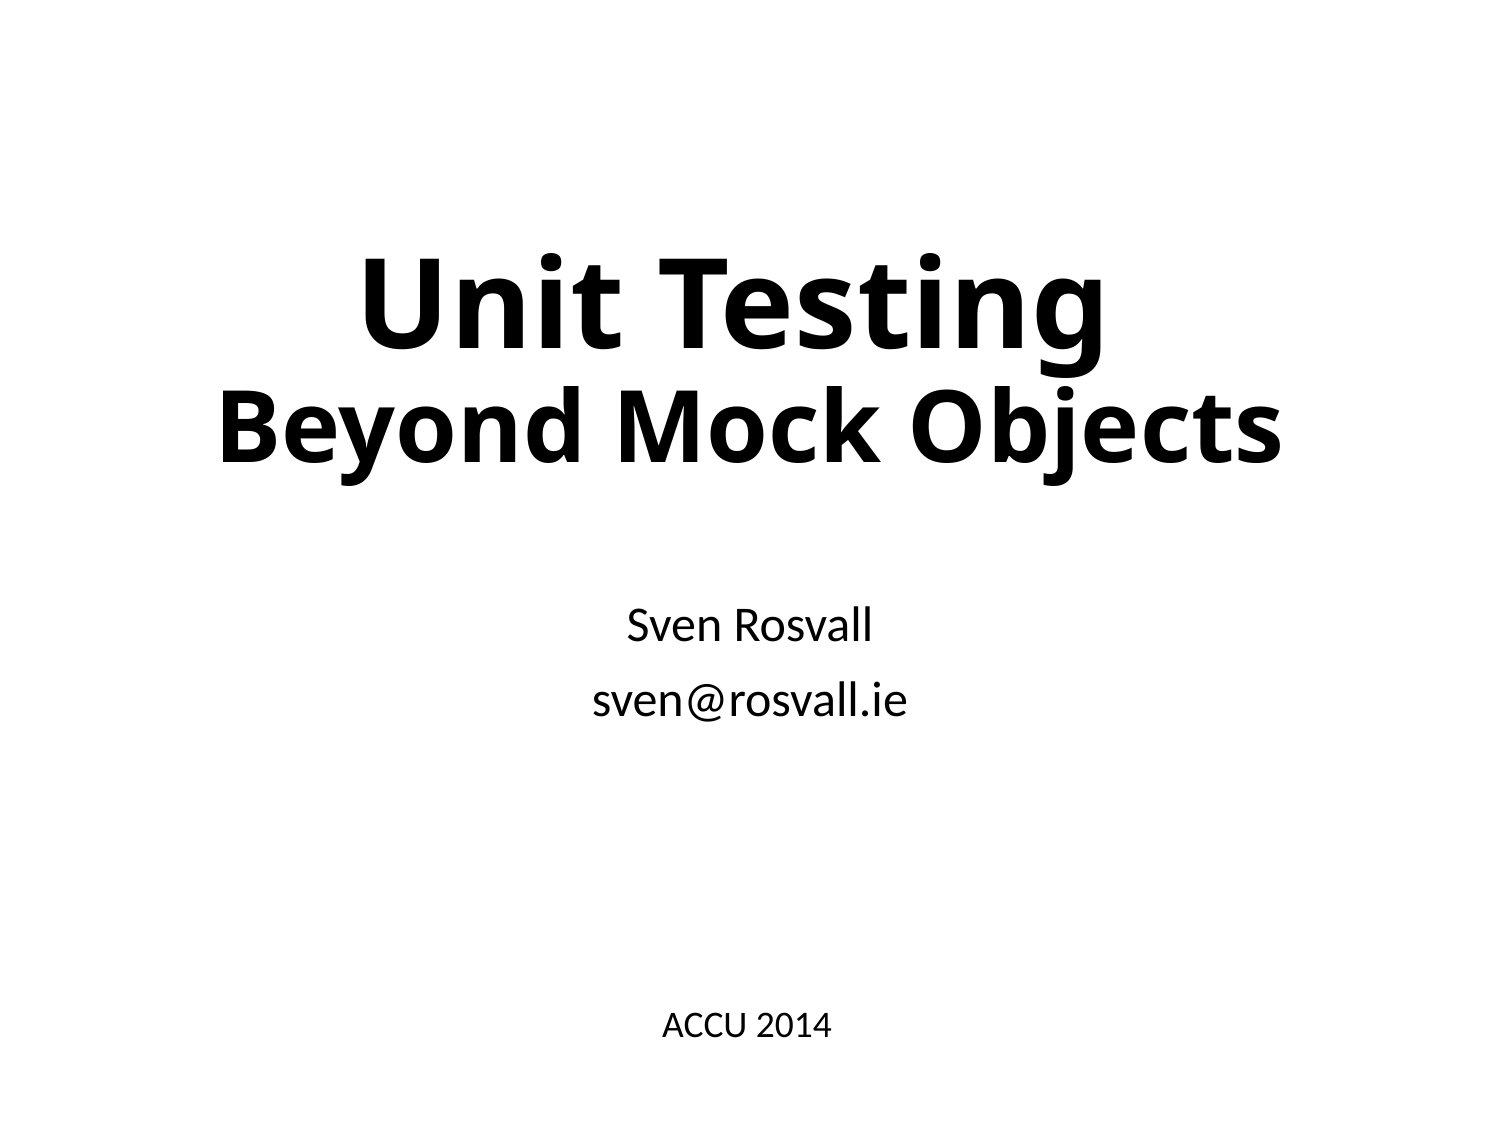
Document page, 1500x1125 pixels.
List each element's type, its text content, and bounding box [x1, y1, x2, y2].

subtitle Sven Rosvall sven@rosvall.ie [187, 590, 1313, 863]
title Unit Testing Beyond Mock Objects [112, 184, 1388, 492]
text_box ACCU 2014 [647, 992, 853, 1053]
